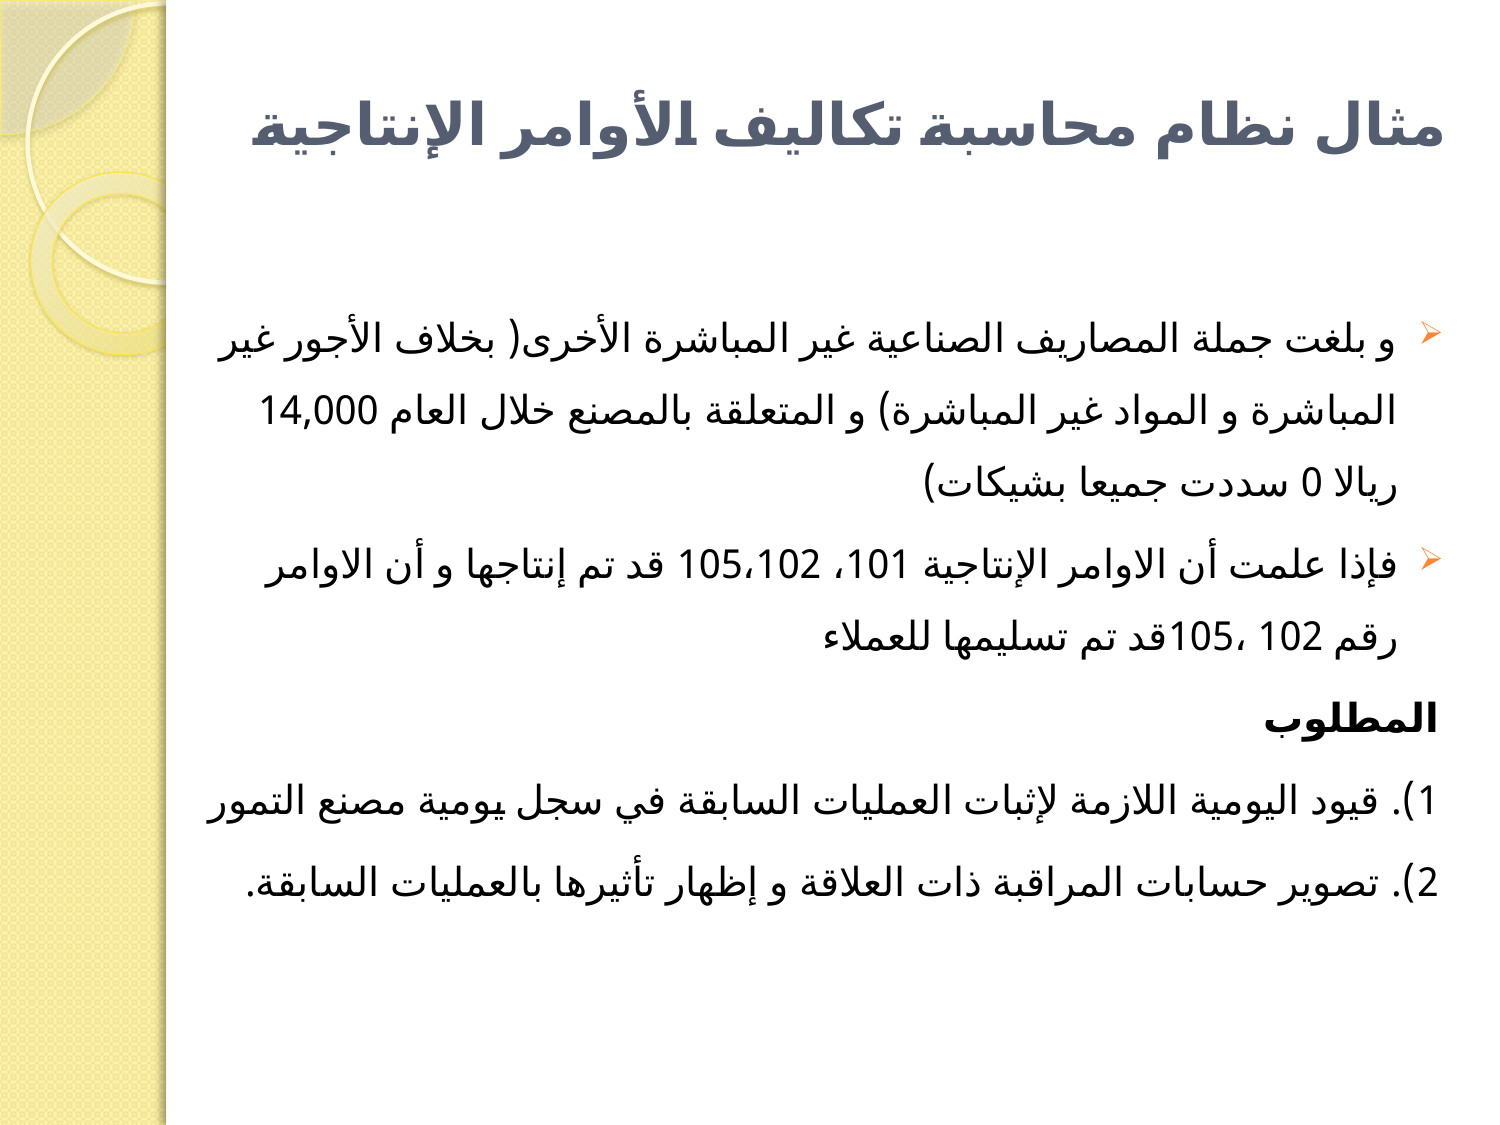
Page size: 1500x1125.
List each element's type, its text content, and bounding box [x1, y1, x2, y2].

list و بلغت جملة المصاريف الصناعية غير المباشرة الأخرى( بخلاف الأجور غير المباشرة و المواد غير المباشرة) و المتعلقة بالمصنع خلال العام 14,000 ريالا 0 سددت جميعا بشيكات) فإذا علمت أن الاوامر الإنتاجية 101، 105،102 قد تم إنتاجها و أن الاوامر رقم 102 ،105قد تم تسليمها للعملاء المطلوب 1). قيود اليومية اللازمة لإثبات العمليات السابقة في سجل يومية مصنع التمور 2). تصوير حسابات المراقبة ذات العلاقة و إظهار تأثيرها بالعمليات السابقة. [187, 281, 1466, 973]
title مثال نظام محاسبة تكاليف الأوامر الإنتاجية [235, 45, 1466, 200]
